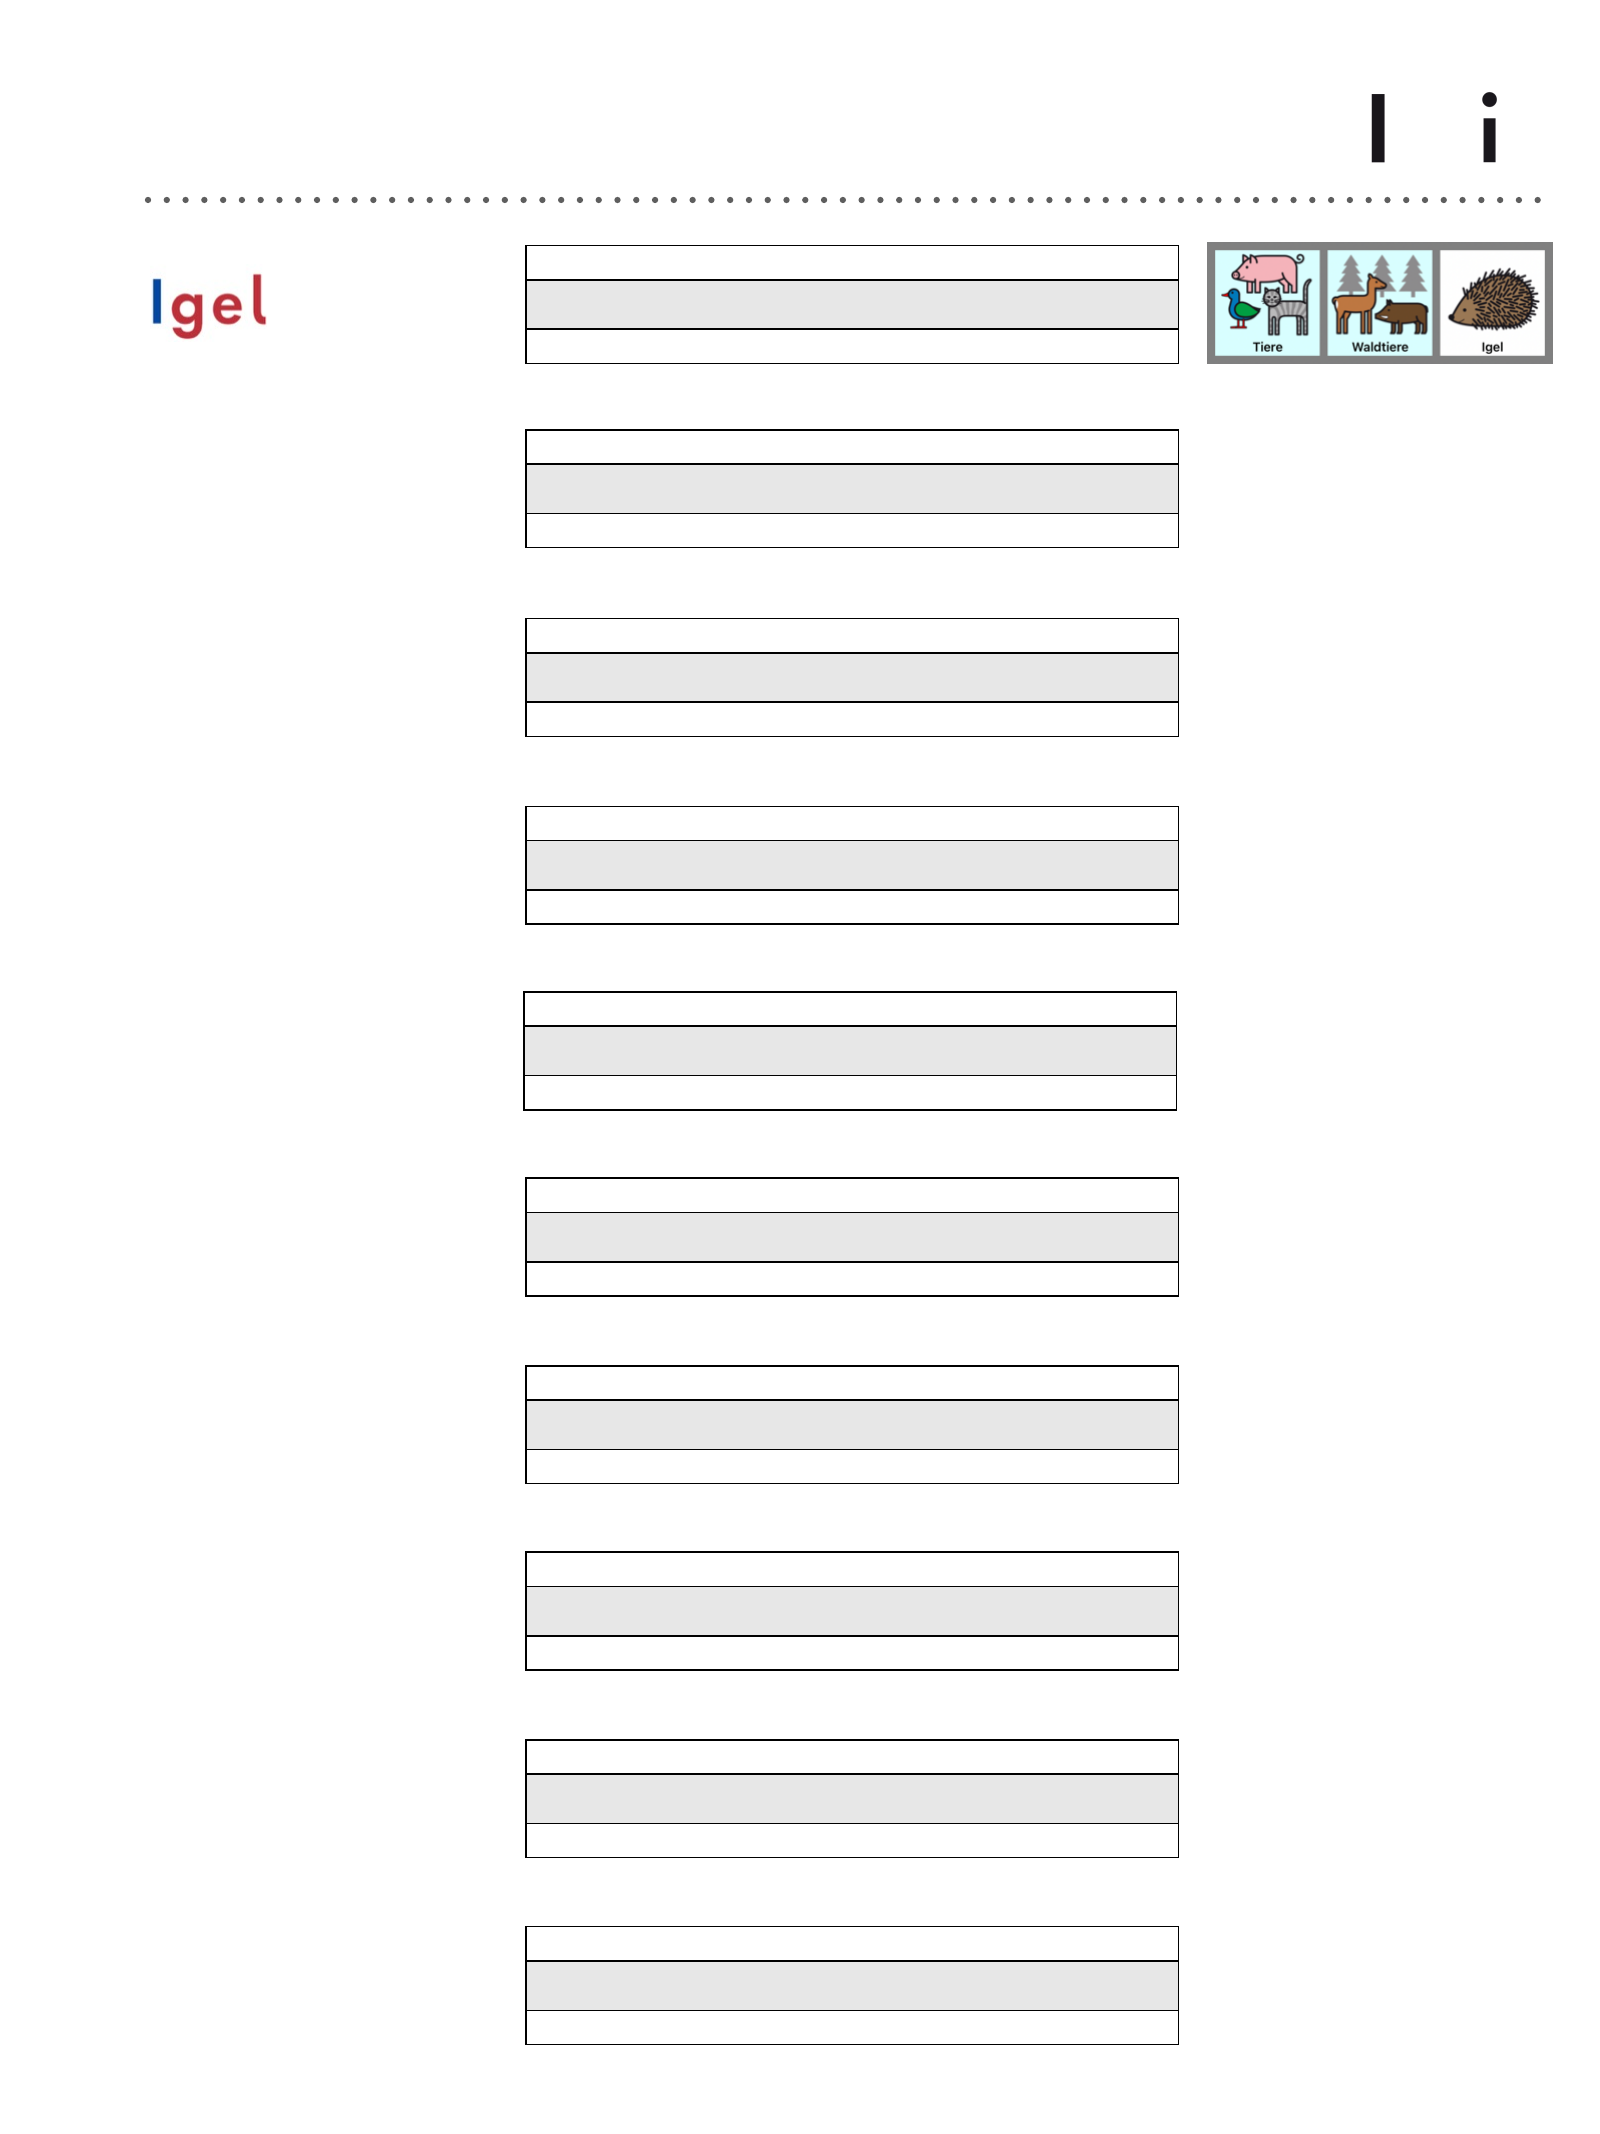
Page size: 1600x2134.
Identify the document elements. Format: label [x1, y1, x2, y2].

picture [1305, 69, 1562, 191]
text_box [525, 806, 1179, 925]
text_box [525, 429, 1179, 548]
text_box [525, 1365, 1179, 1484]
text_box [525, 1926, 1179, 2045]
text_box [523, 991, 1177, 1111]
text_box [525, 618, 1179, 737]
text_box [525, 1551, 1179, 1671]
picture [150, 264, 268, 342]
picture [1206, 242, 1553, 364]
text_box [525, 1739, 1179, 1858]
text_box [525, 245, 1179, 364]
text_box [525, 1177, 1179, 1297]
